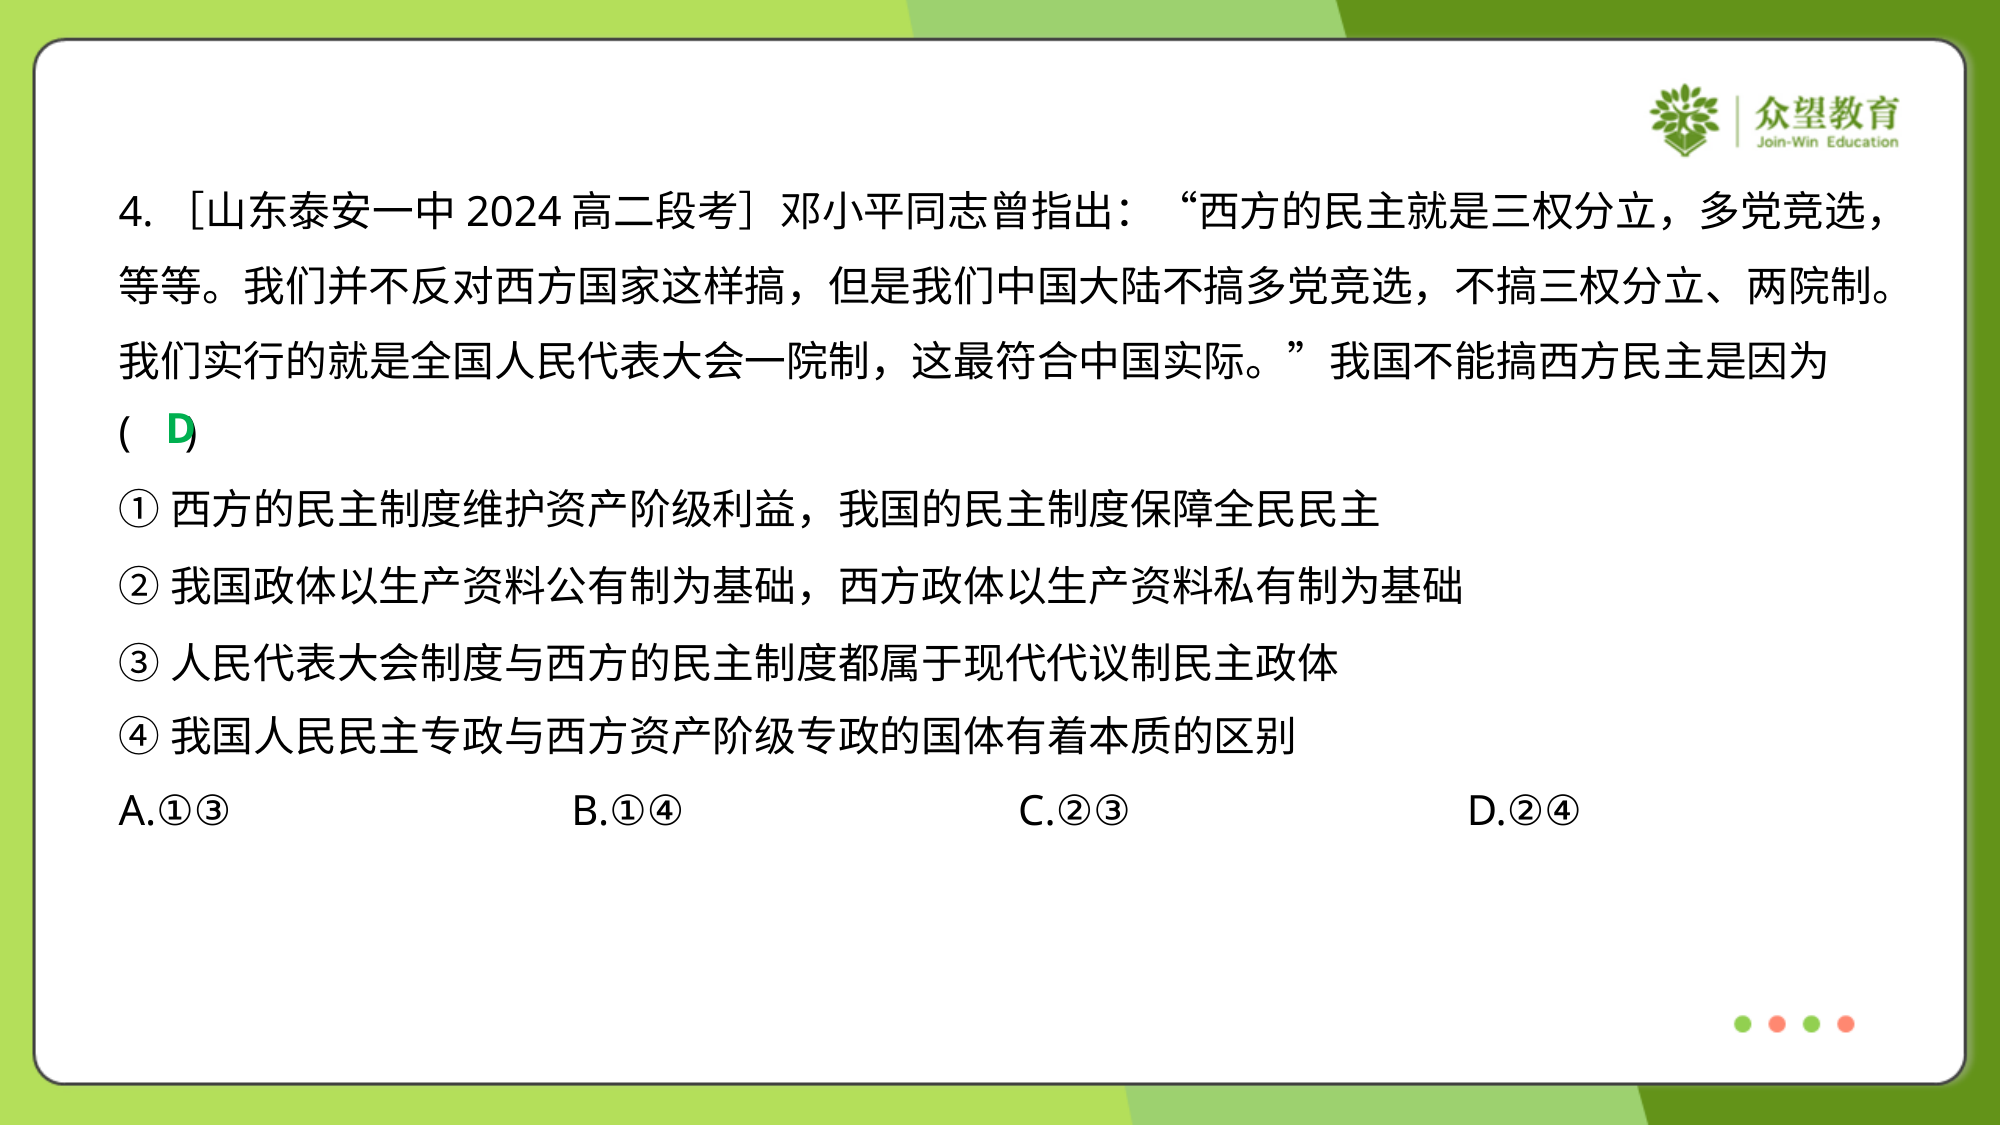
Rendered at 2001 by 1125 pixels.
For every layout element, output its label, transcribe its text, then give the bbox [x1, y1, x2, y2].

picture [0, 0, 2000, 1125]
text_box ①西方的民主制度维护资产阶级利益，我国的民主制度保障全民民主 ②我国政体以生产资料公有制为基础，西方政体以生产资料私有制为基础 ③人民代表大会制度与西方的民主制度都属于现代代议制民主政体 ④我国人民民主专政与西方资产阶级专政的国体有着本质的区别 [118, 457, 1883, 753]
text_box 4.［山东泰安一中2024高二段考］邓小平同志曾指出：“西方的民主就是三权分立，多党竞选， 等等。我们并不反对西方国家这样搞，但是我们中国大陆不搞多党竞选，不搞三权分立、两院制。 我们实行的就是全国人民代表大会一院制，这最符合中国实际。”我国不能搞西方民主是因为 ( ) [118, 159, 1883, 448]
text_box A.①③ B.①④ C.②③ D.②④ [118, 759, 1883, 826]
text_box D [149, 381, 213, 446]
